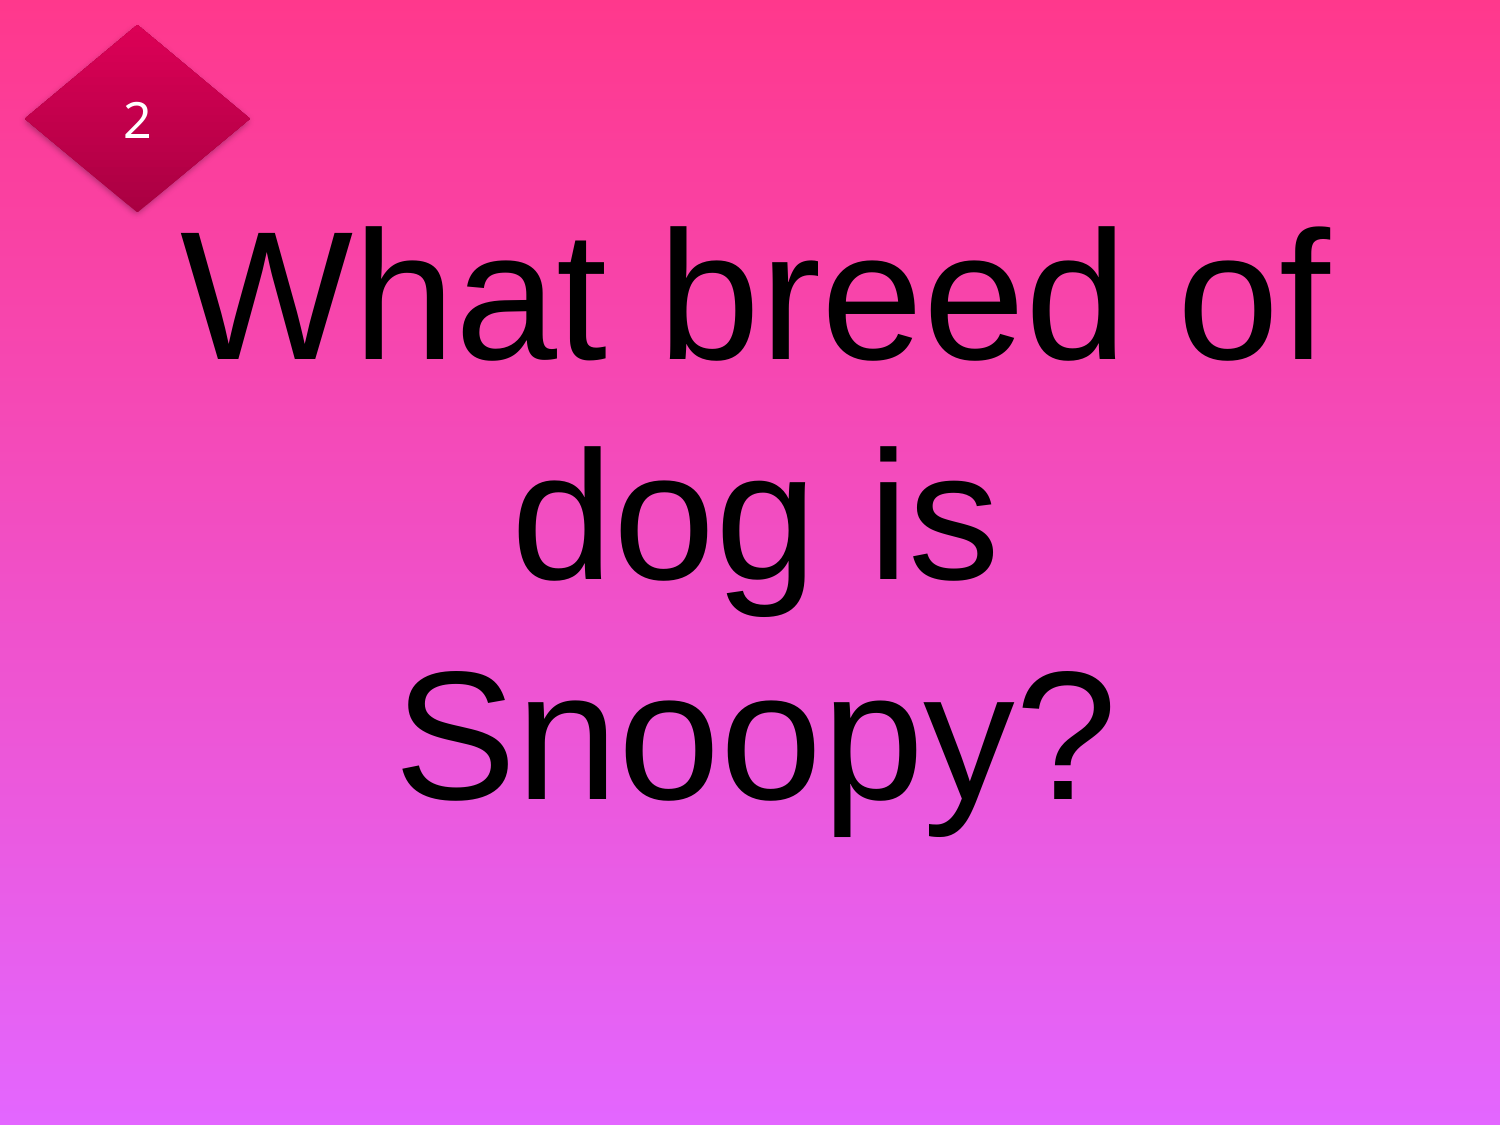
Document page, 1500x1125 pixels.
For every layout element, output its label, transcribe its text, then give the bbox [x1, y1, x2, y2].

title What breed of dog is Snoopy? [112, 137, 1401, 876]
text_box 2 [24, 24, 250, 213]
